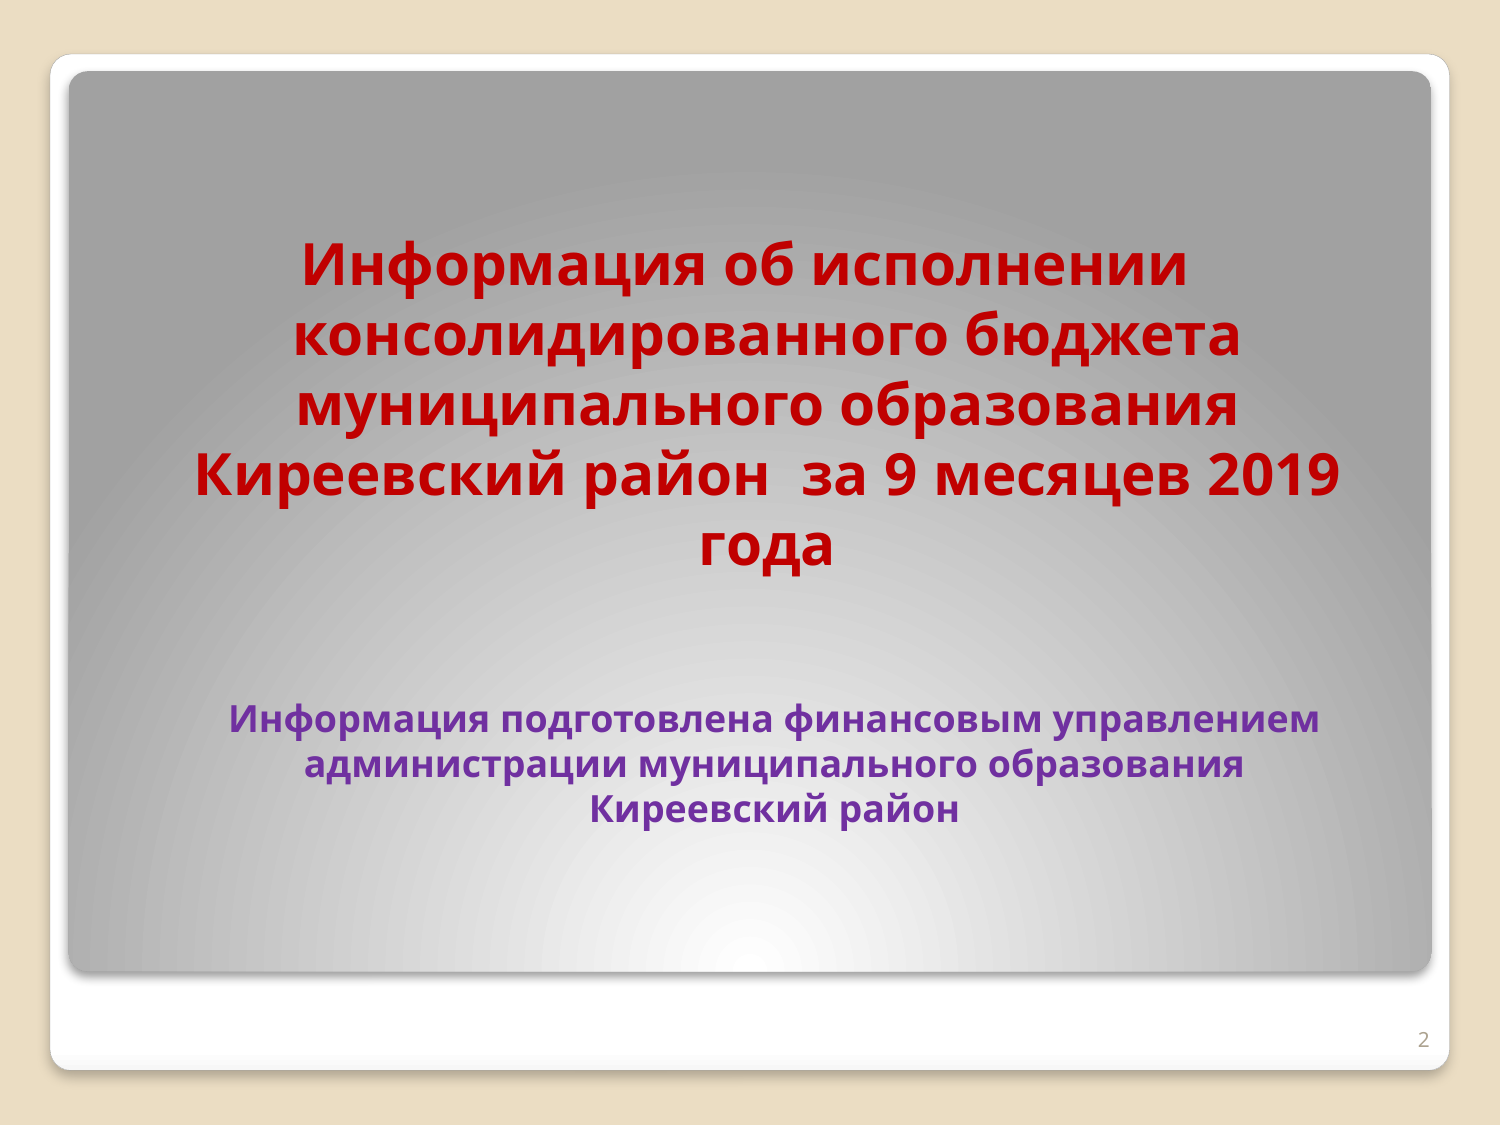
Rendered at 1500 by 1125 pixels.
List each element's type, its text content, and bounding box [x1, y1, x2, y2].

text_box Информация об исполнении консолидированного бюджета муниципального образования Киреевский район за 9 месяцев 2019 года [112, 219, 1378, 585]
slide_number 2 [1369, 1002, 1445, 1063]
text_box Информация подготовлена финансовым управлением администрации муниципального образования Киреевский район [171, 597, 1379, 838]
